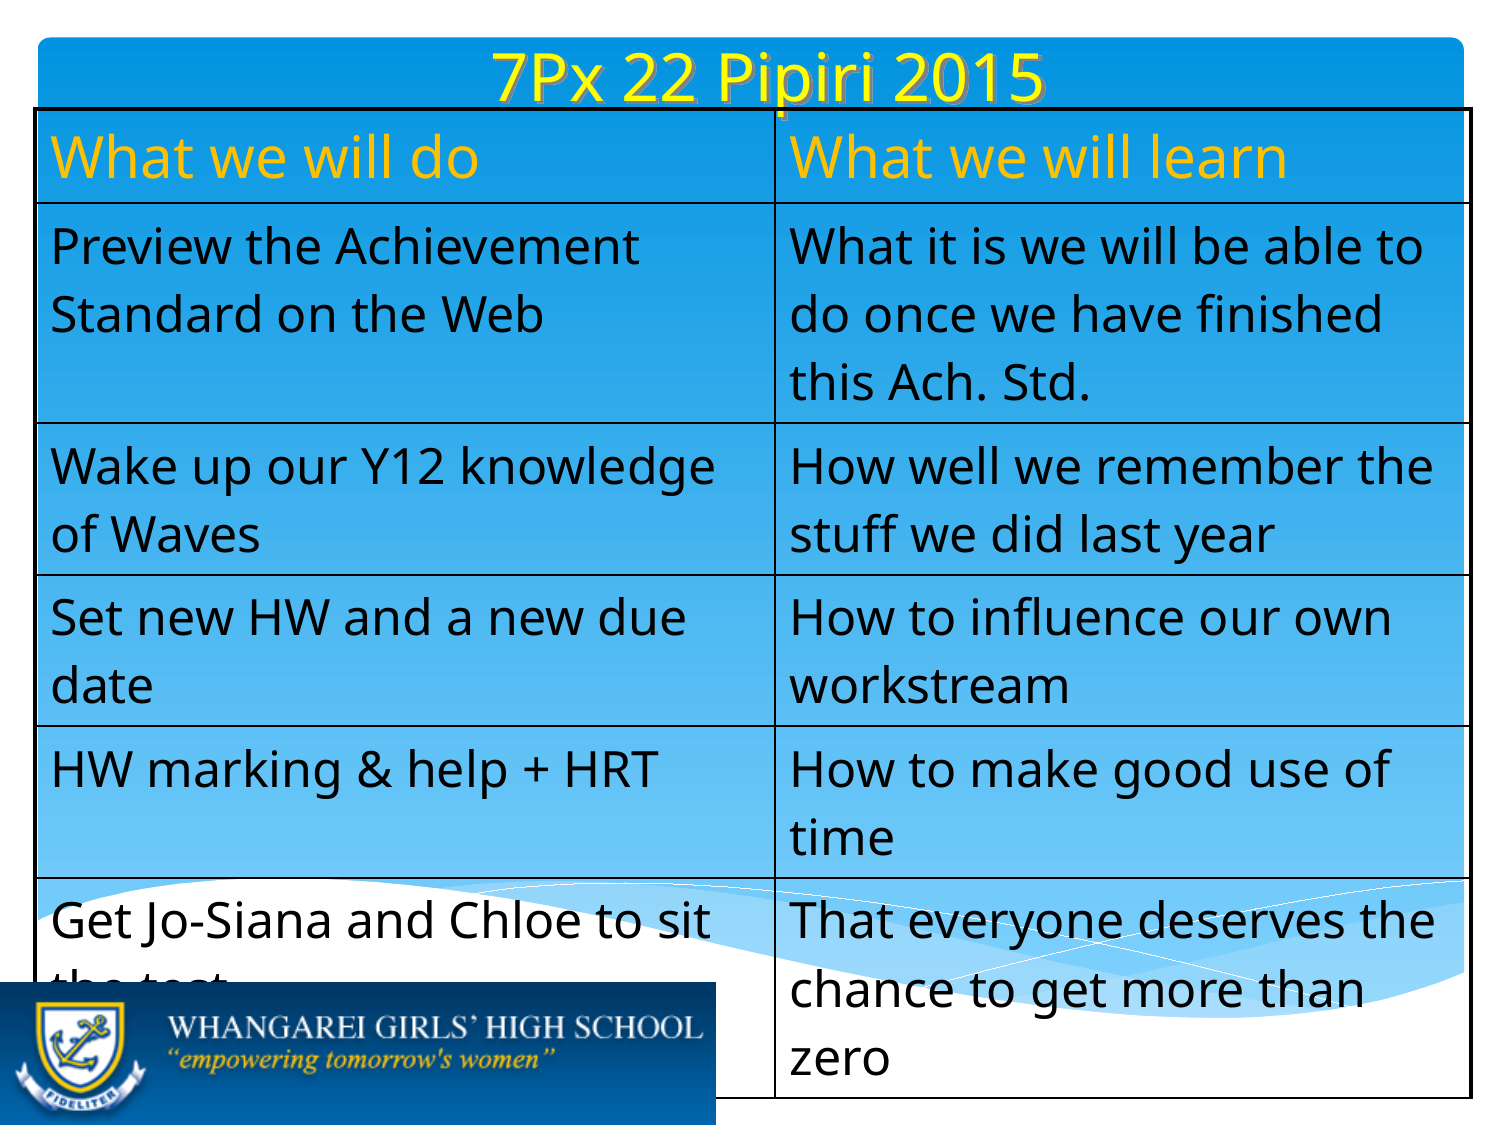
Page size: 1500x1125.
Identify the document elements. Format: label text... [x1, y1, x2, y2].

table_cell Wake up our Y12 knowledge of Waves [37, 424, 774, 574]
table_cell How well we remember the stuff we did last year [776, 424, 1469, 574]
table_cell How to make good use of time [776, 727, 1469, 877]
table_cell HW marking & help + HRT [37, 727, 774, 877]
table_cell Preview the Achievement Standard on the Web [37, 204, 774, 422]
table_cell What it is we will be able to do once we have finished this Ach. Std. [776, 204, 1469, 422]
table_cell How to influence our own workstream [776, 576, 1469, 725]
text_box 7Px 22 Pipiri 2015 [162, 24, 1375, 107]
table_cell Set new HW and a new due date [37, 576, 774, 725]
picture [0, 982, 716, 1125]
table_cell Get Jo-Siana and Chloe to sit the test [37, 879, 774, 1097]
table_header What we will do [37, 111, 774, 202]
table_header What we will learn [776, 111, 1469, 202]
table_cell That everyone deserves the chance to get more than zero [776, 879, 1469, 1097]
